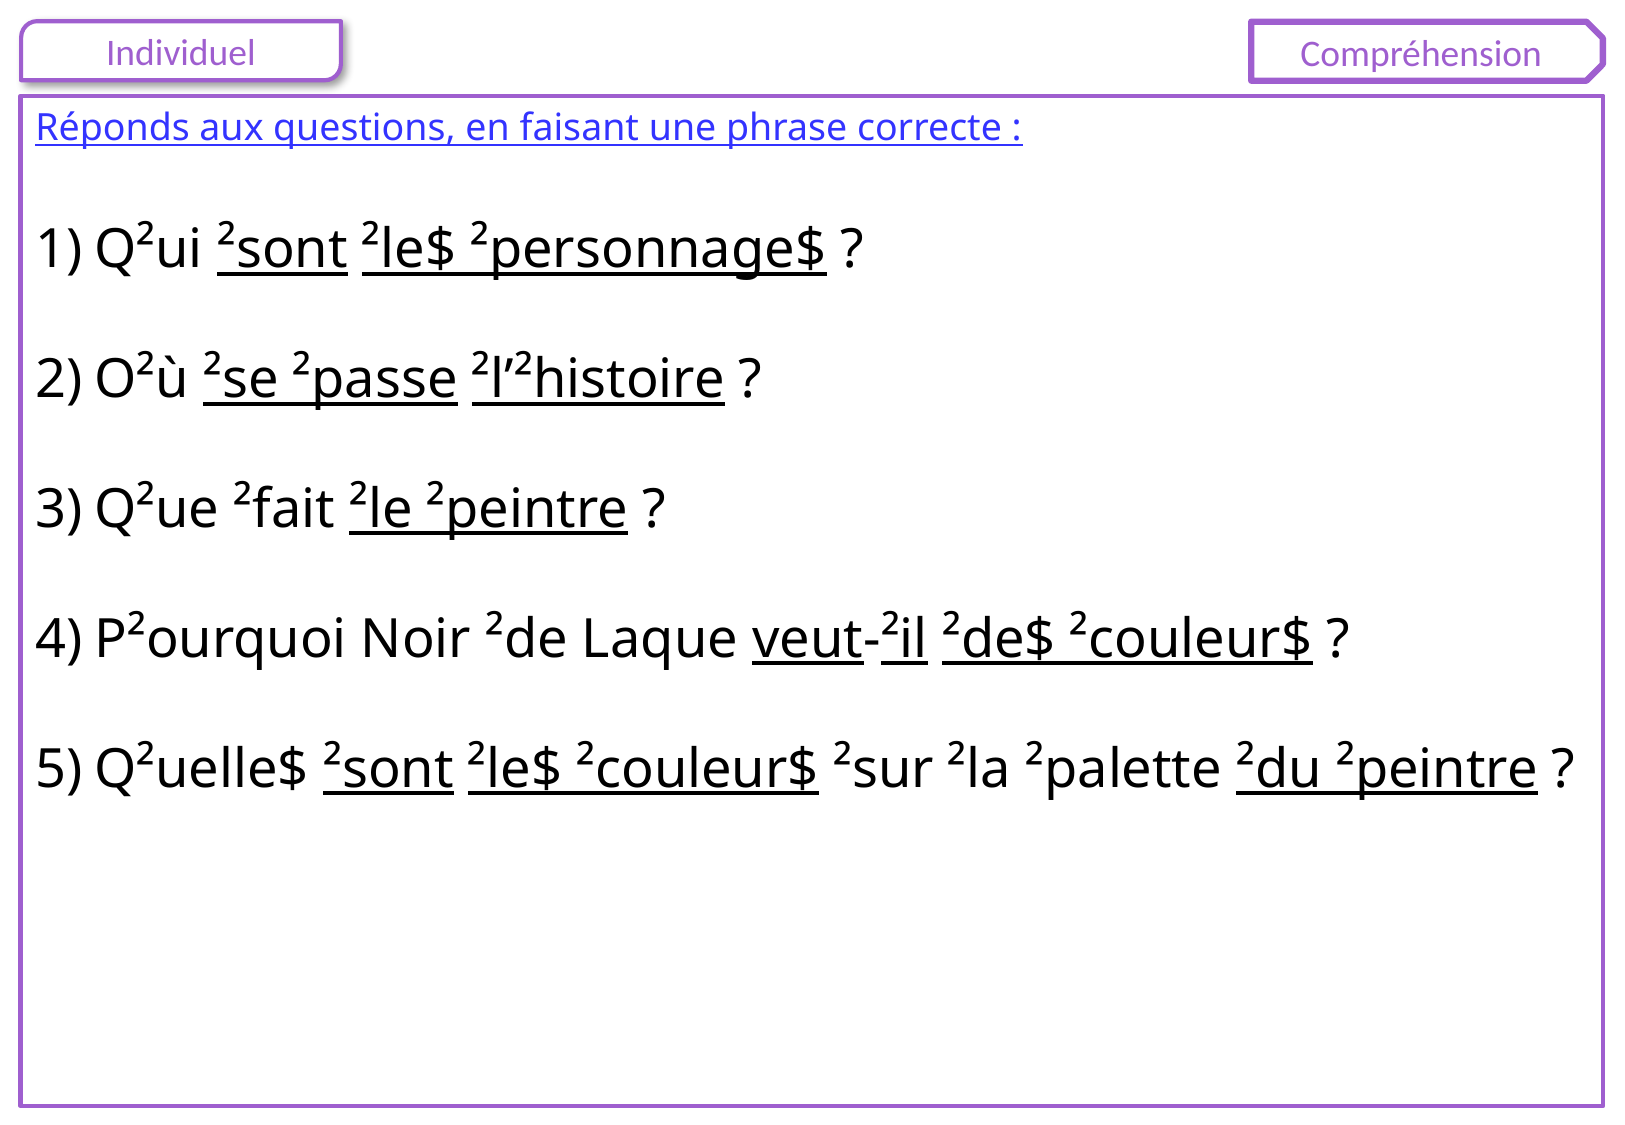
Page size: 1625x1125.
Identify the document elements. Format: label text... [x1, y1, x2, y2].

list Compréhension [1251, 21, 1592, 81]
list Réponds aux questions, en faisant une phrase correcte : Q²ui ²sont ²le$ ²personnage$ ? O²ù ²se ²passe ²l’²histoire ? Q²ue ²fait ²le ²peintre ? P²ourquoi Noir ²de Laque veut-²il ²de$ ²couleur$ ? Q²uelle$ ²sont ²le$ ²couleur$ ²sur ²la ²palette ²du ²peintre ? [18, 94, 1605, 1108]
